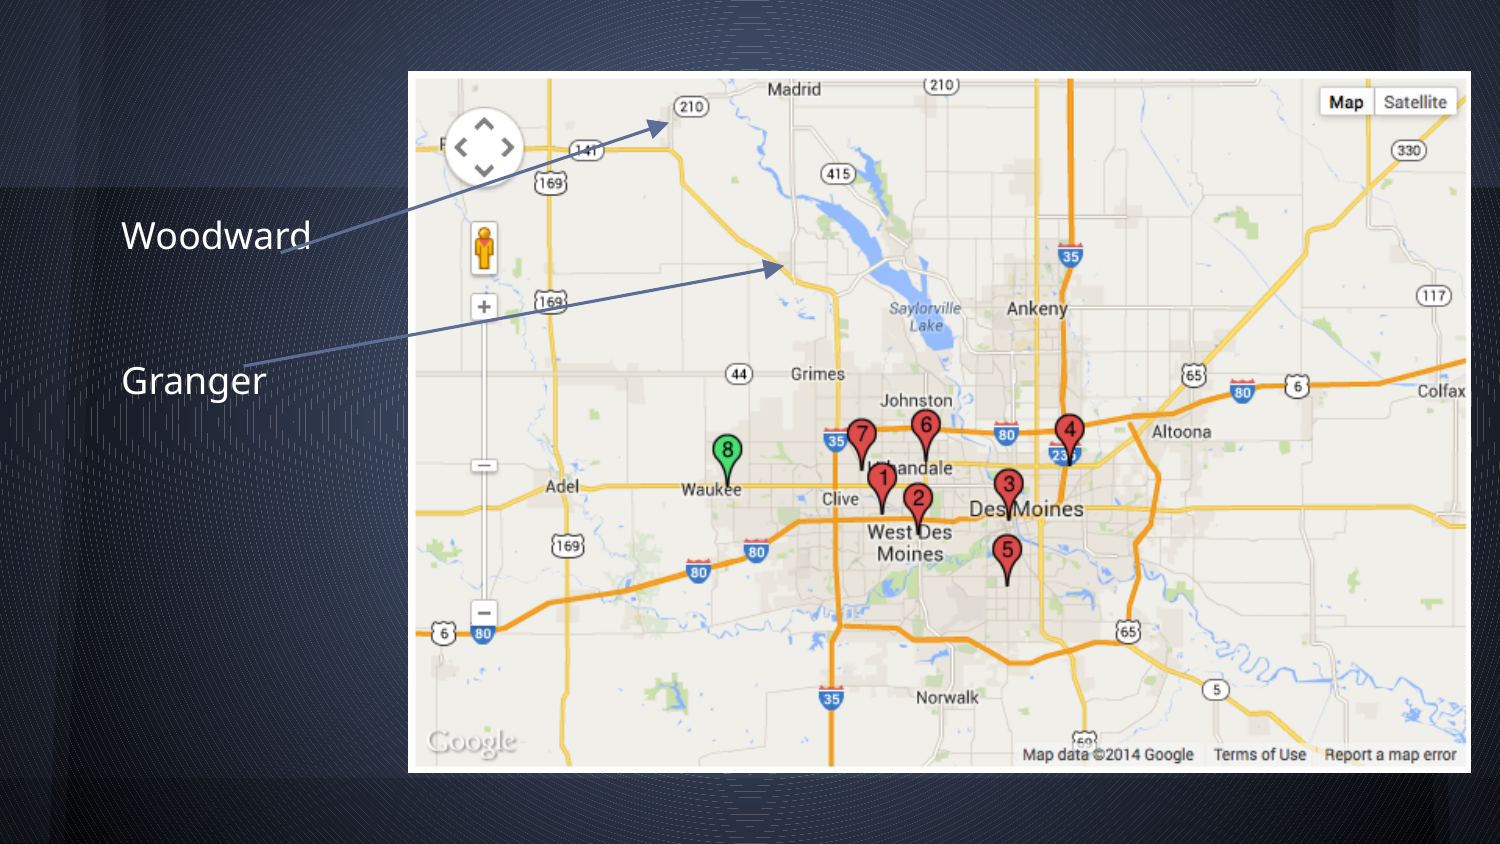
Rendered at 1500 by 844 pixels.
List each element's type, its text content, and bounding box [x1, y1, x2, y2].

picture [407, 70, 1471, 773]
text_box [243, 265, 785, 367]
list Woodward Granger [75, 196, 1425, 808]
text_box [280, 122, 670, 253]
